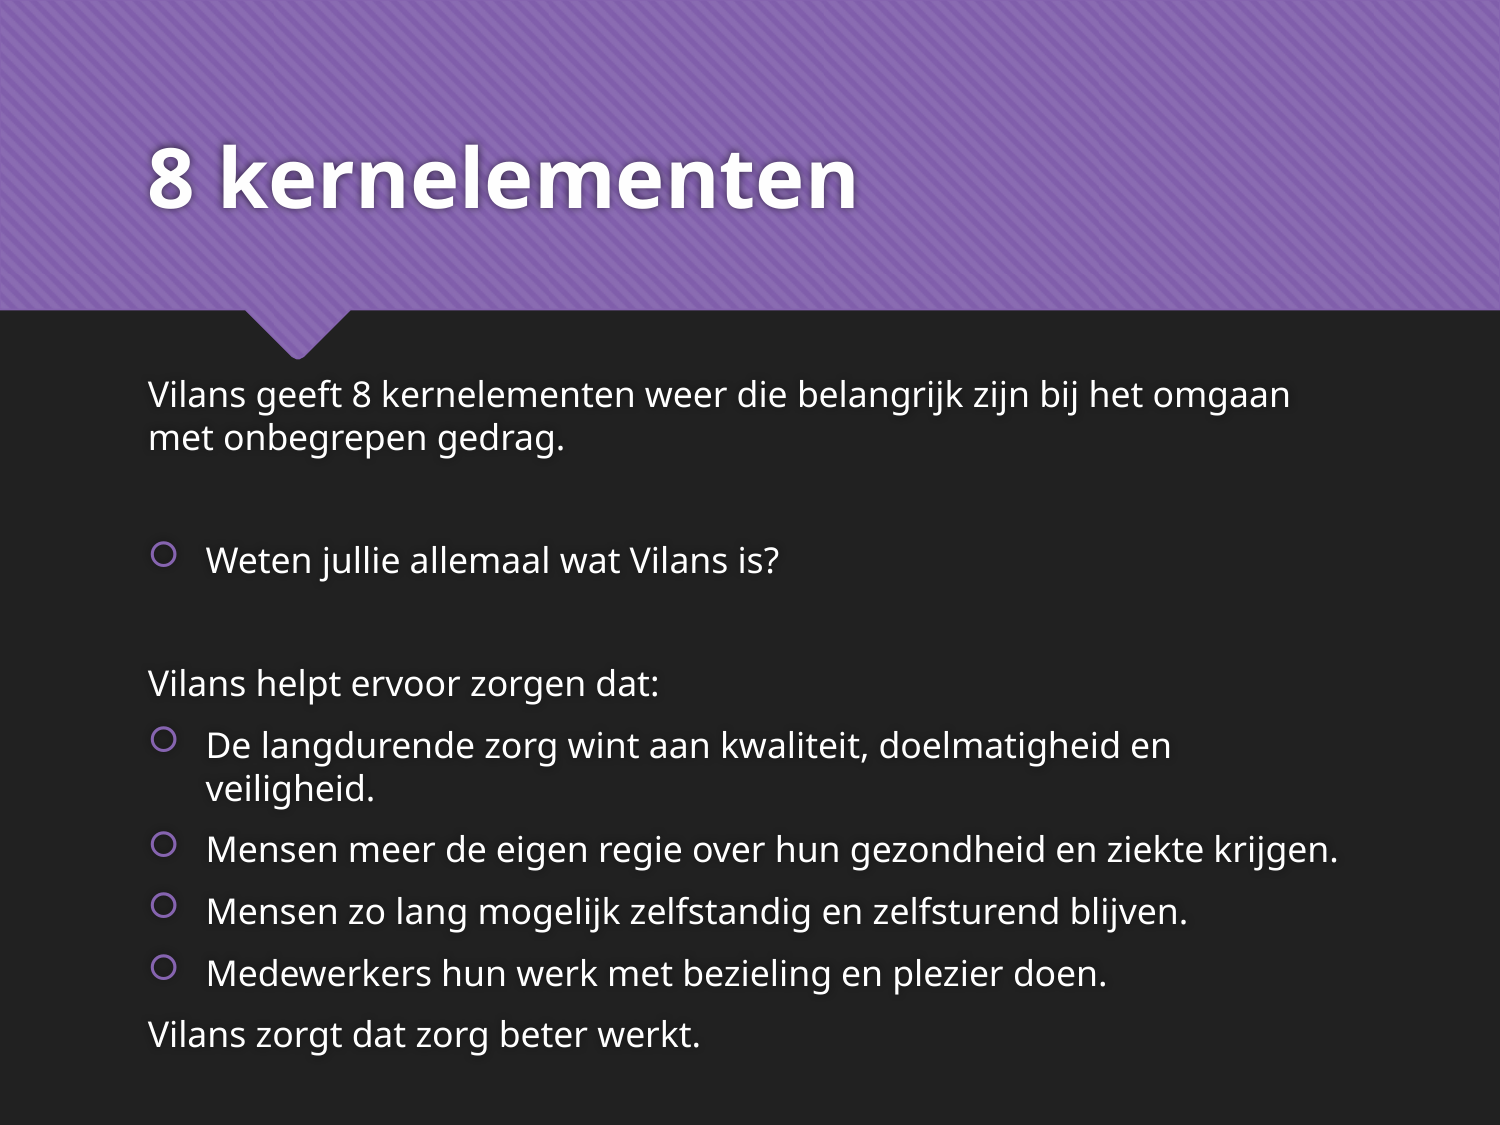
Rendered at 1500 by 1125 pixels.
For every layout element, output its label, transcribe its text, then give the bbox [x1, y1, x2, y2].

list Vilans geeft 8 kernelementen weer die belangrijk zijn bij het omgaan met onbegrepen gedrag. Weten jullie allemaal wat Vilans is? Vilans helpt ervoor zorgen dat: De langdurende zorg wint aan kwaliteit, doelmatigheid en veiligheid. Mensen meer de eigen regie over hun gezondheid en ziekte krijgen. Mensen zo lang mogelijk zelfstandig en zelfsturend blijven. Medewerkers hun werk met bezieling en plezier doen. Vilans zorgt dat zorg beter werkt. [132, 364, 1368, 1071]
title 8 kernelementen [132, 73, 1368, 233]
